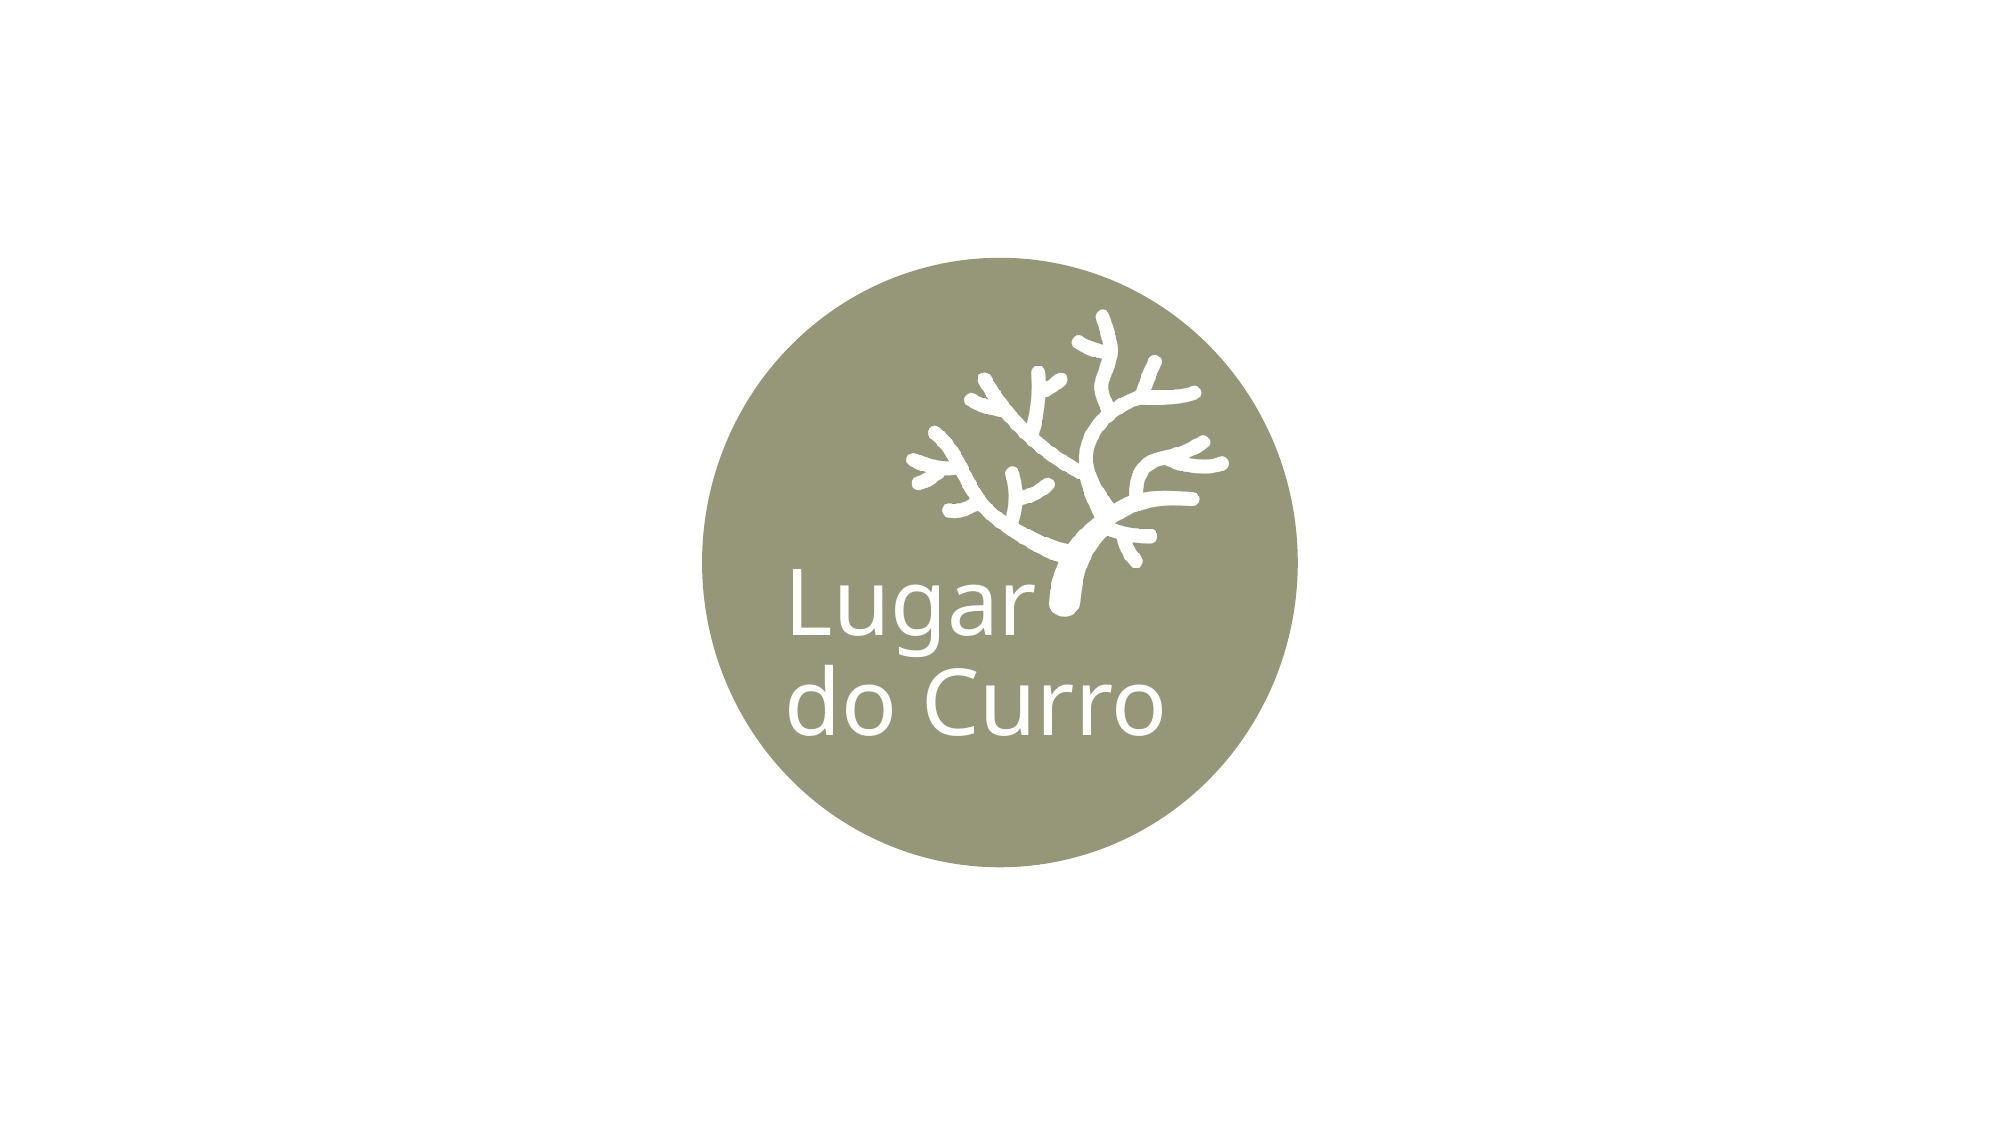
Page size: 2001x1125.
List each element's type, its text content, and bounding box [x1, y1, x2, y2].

text_box [775, 377, 1299, 869]
text_box Lugar do Curro [769, 478, 1184, 764]
text_box [701, 256, 1140, 757]
picture [896, 292, 1238, 634]
